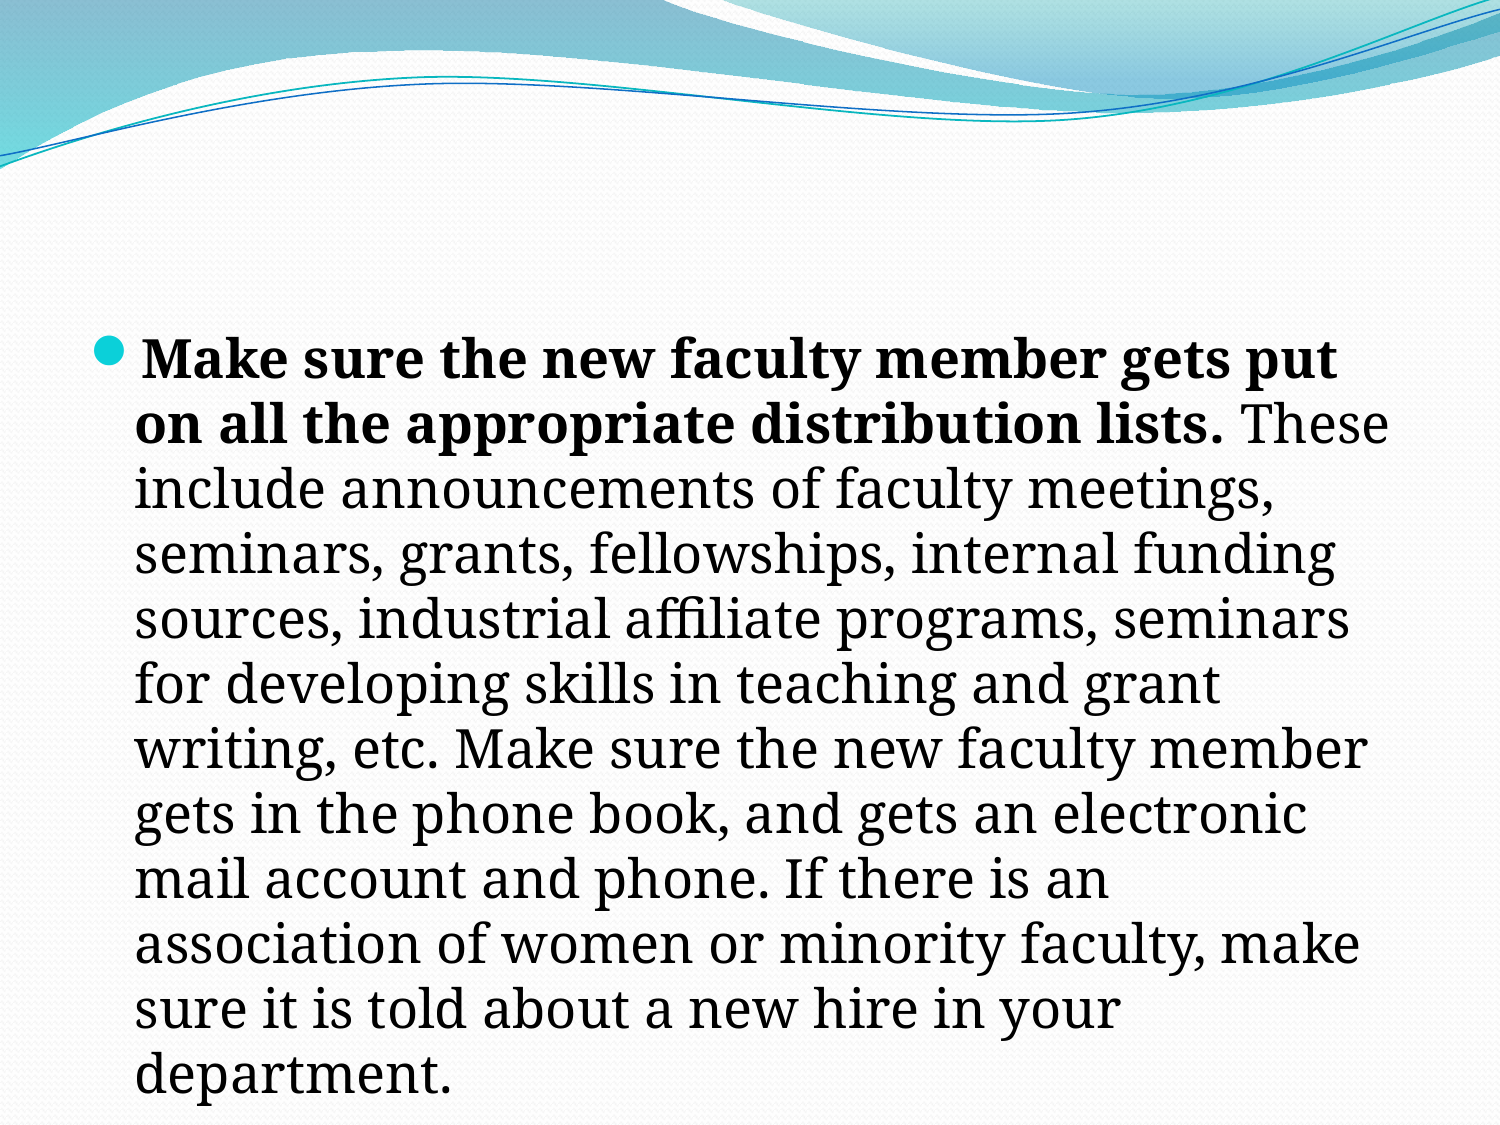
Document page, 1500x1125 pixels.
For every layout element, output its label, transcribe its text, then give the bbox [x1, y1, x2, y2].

list Make sure the new faculty member gets put on all the appropriate distribution lists. These include announcements of faculty meetings, seminars, grants, fellowships, internal funding sources, industrial affiliate programs, seminars for developing skills in teaching and grant writing, etc. Make sure the new faculty member gets in the phone book, and gets an electronic mail account and phone. If there is an association of women or minority faculty, make sure it is told about a new hire in your department. [75, 317, 1425, 1038]
